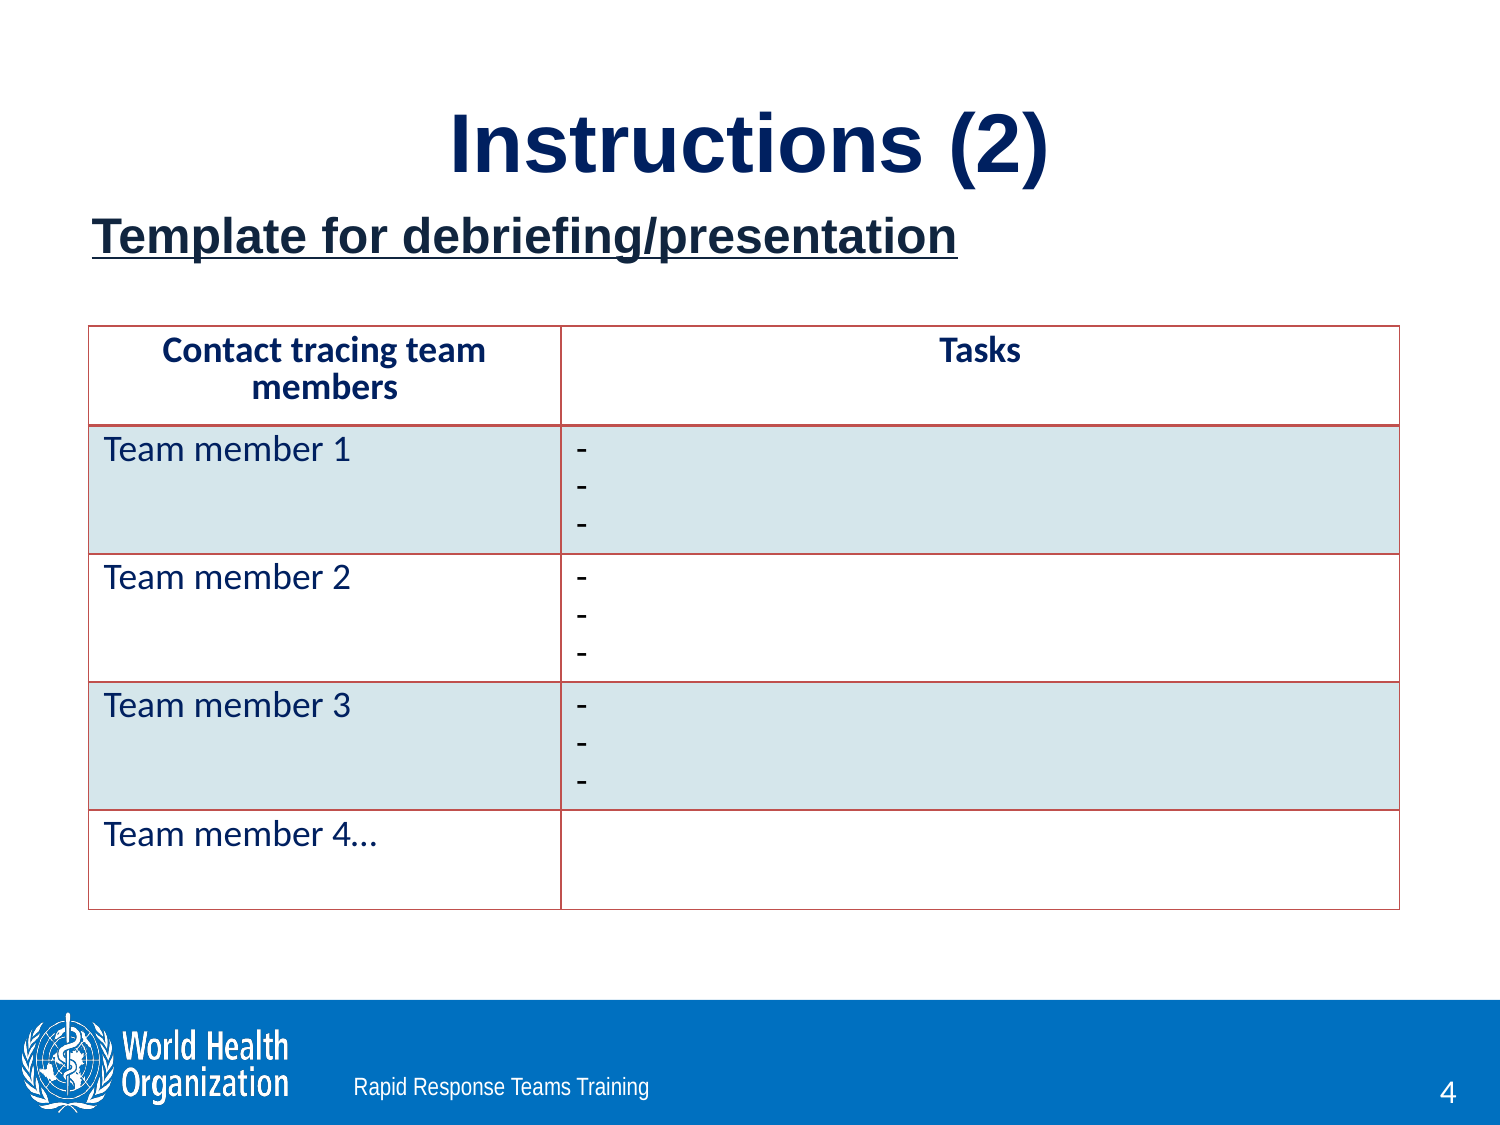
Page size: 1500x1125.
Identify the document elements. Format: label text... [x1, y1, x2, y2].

table_cell [562, 811, 1399, 909]
table_cell Team member 1 [89, 427, 560, 553]
table_header Tasks [562, 327, 1399, 424]
table_cell Team member 2 [89, 555, 560, 681]
table_cell - - - [562, 683, 1399, 809]
table_cell - - - [562, 555, 1399, 681]
picture [21, 1012, 288, 1113]
title Instructions (2) [75, 45, 1425, 233]
list Template for debriefing/presentation [76, 196, 1427, 939]
table_cell - - - [562, 427, 1399, 553]
table_cell Team member 4… [89, 811, 560, 909]
table_cell Team member 3 [89, 683, 560, 809]
table_header Contact tracing team members [89, 327, 560, 424]
